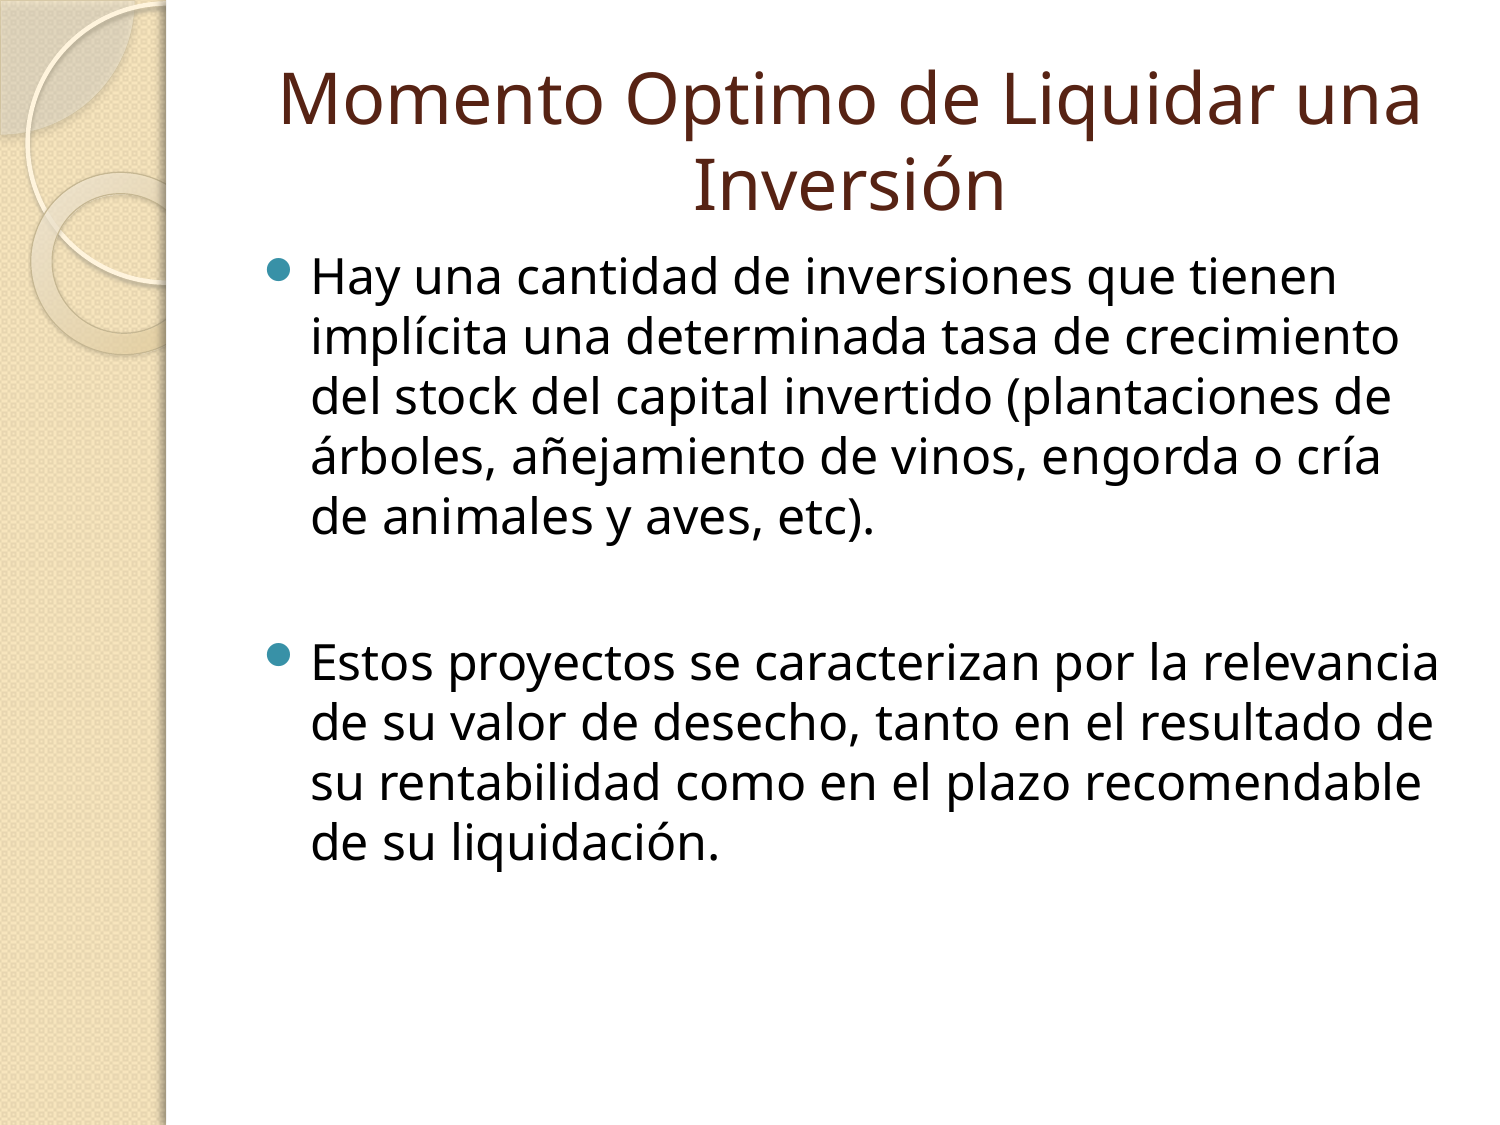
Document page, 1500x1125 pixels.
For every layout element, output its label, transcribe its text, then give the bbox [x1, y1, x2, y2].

list Hay una cantidad de inversiones que tienen implícita una determinada tasa de crecimiento del stock del capital invertido (plantaciones de árboles, añejamiento de vinos, engorda o cría de animales y aves, etc). Estos proyectos se caracterizan por la relevancia de su valor de desecho, tanto en el resultado de su rentabilidad como en el plazo recomendable de su liquidación. [235, 237, 1466, 1025]
title Momento Optimo de Liquidar una Inversión [235, 45, 1466, 233]
